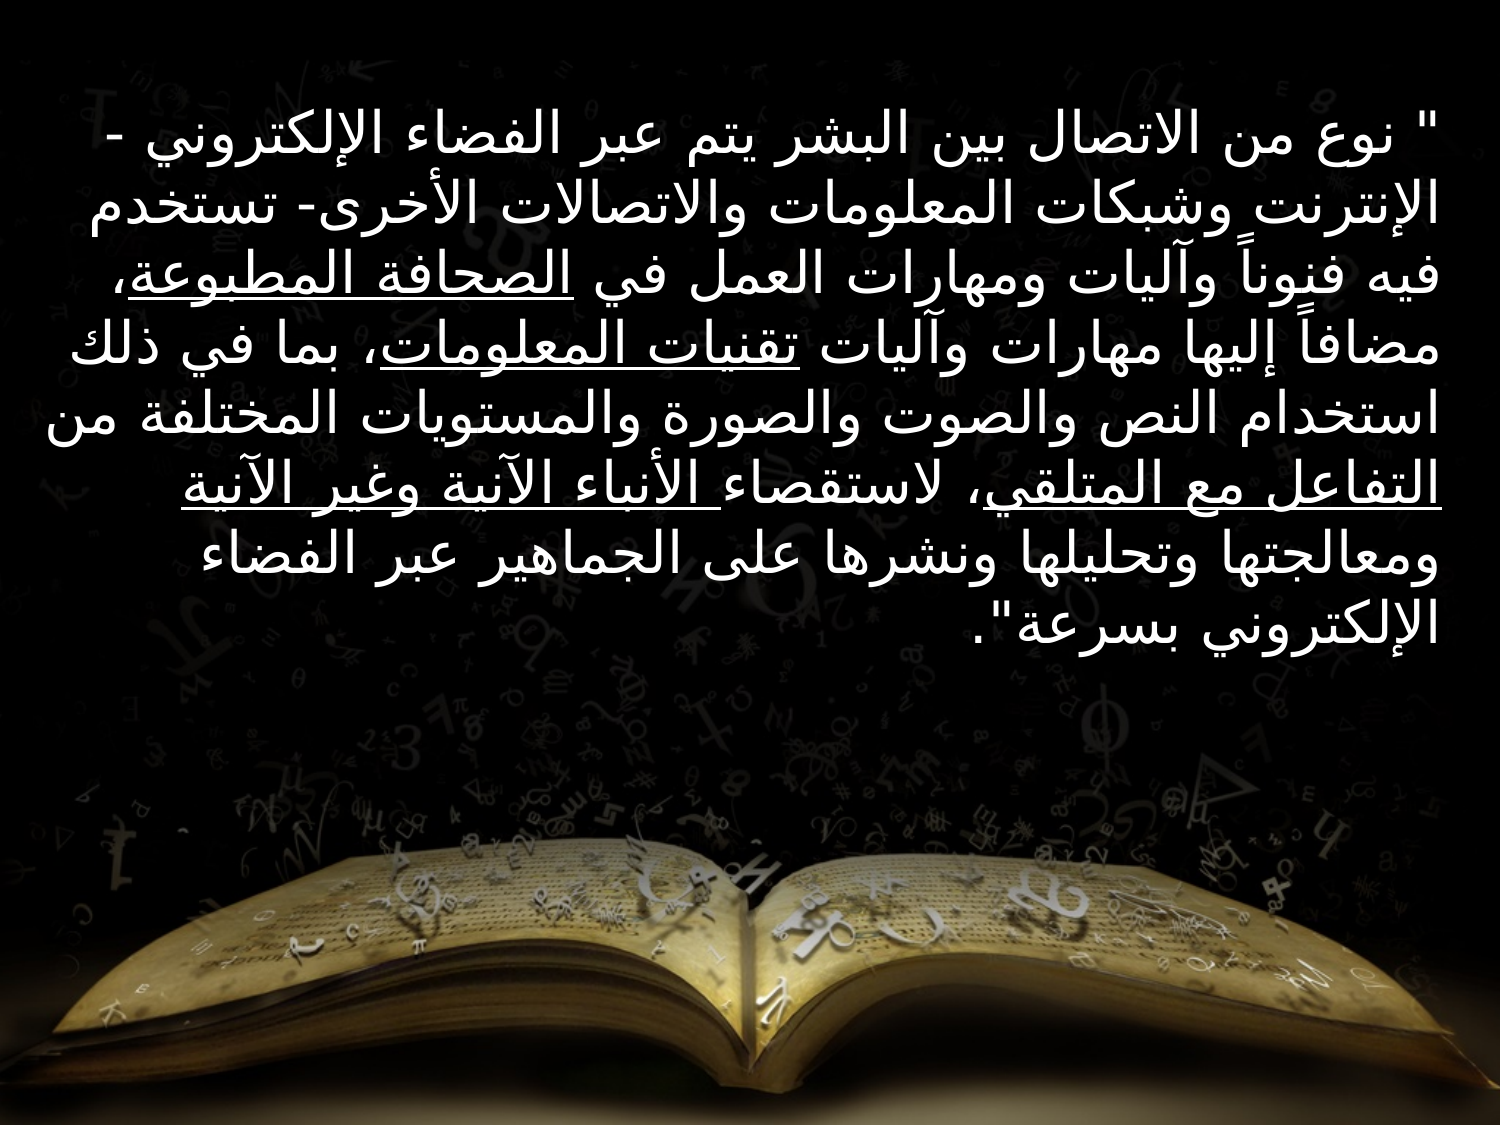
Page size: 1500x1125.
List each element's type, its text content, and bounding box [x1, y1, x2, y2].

text_box " نوع من الاتصال بين البشر يتم عبر الفضاء الإلكتروني - الإنترنت وشبكات المعلومات والاتصالات الأخرى- تستخدم فيه فنوناً وآليات ومهارات العمل في الصحافة المطبوعة، مضافاً إليها مهارات وآليات تقنيات المعلومات، بما في ذلك استخدام النص والصوت والصورة والمستويات المختلفة من التفاعل مع المتلقي، لاستقصاء الأنباء الآنية وغير الآنية ومعالجتها وتحليلها ونشرها على الجماهير عبر الفضاء الإلكتروني بسرعة". [0, 87, 1458, 733]
picture [0, 0, 1500, 1125]
